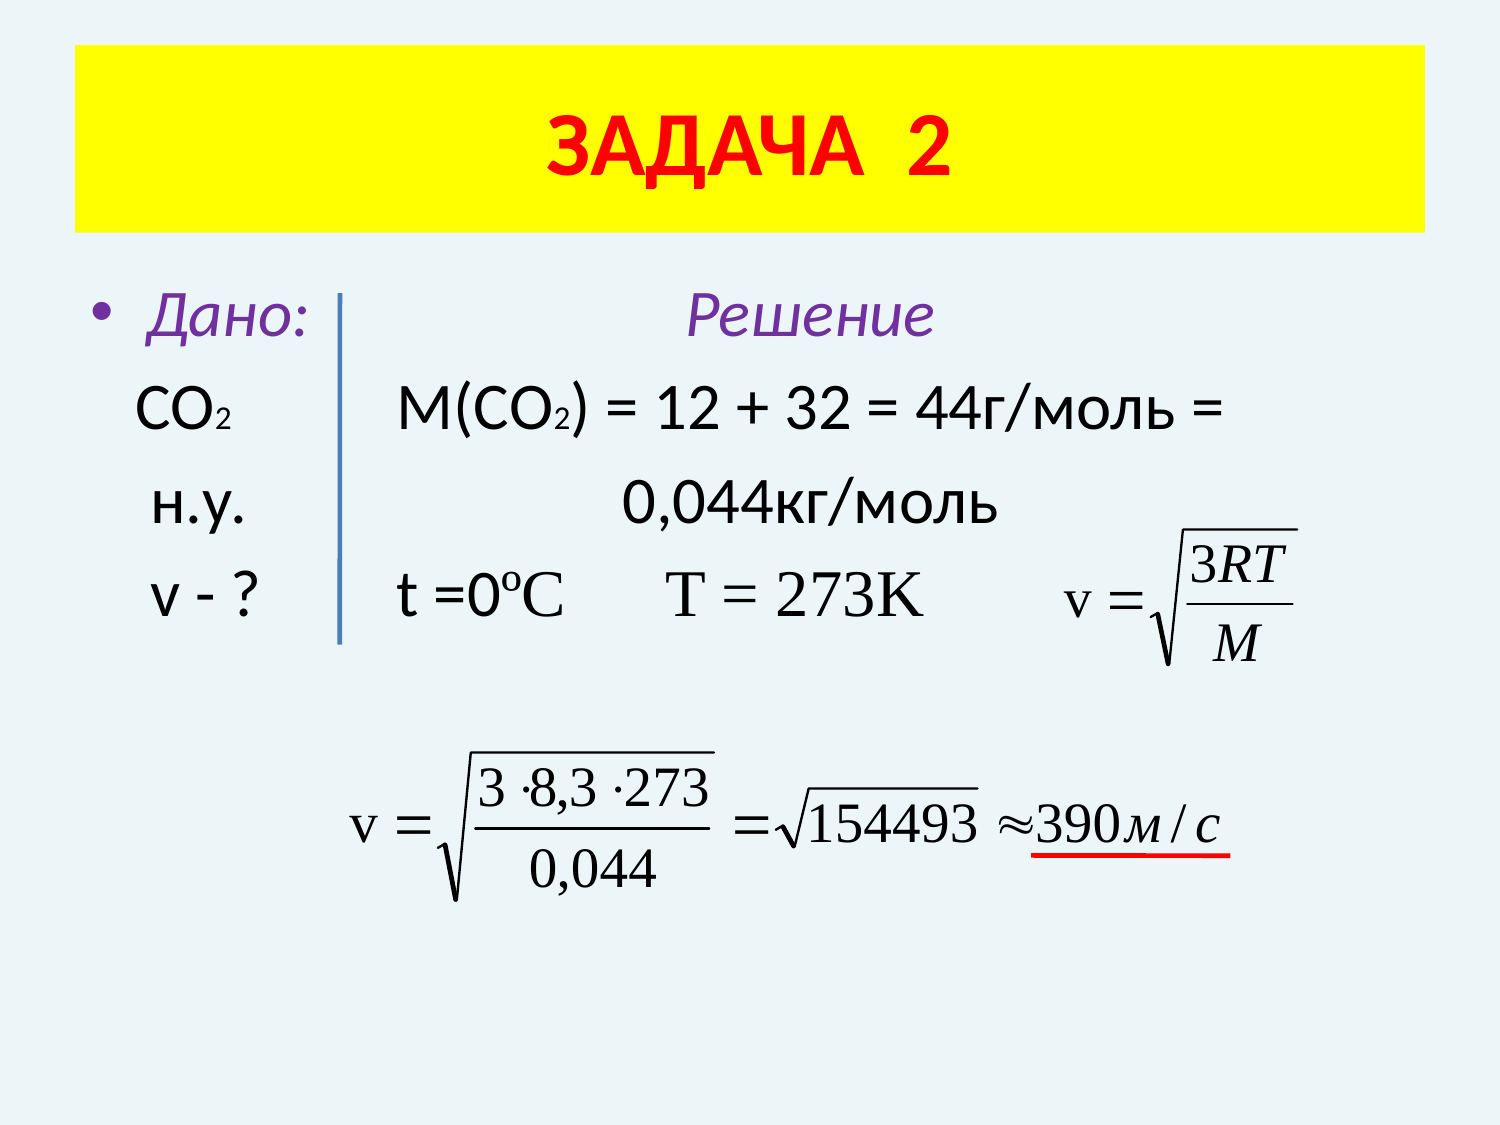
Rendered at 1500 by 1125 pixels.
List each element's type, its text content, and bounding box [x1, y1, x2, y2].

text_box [339, 738, 1234, 915]
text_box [1054, 515, 1311, 679]
title ЗАДАЧА 2 [75, 45, 1425, 233]
list Дано: Решение СО2 М(СО2) = 12 + 32 = 44г/моль = н.у. 0,044кг/моль v - ? t =0ºC T = 273K [75, 262, 1425, 1005]
